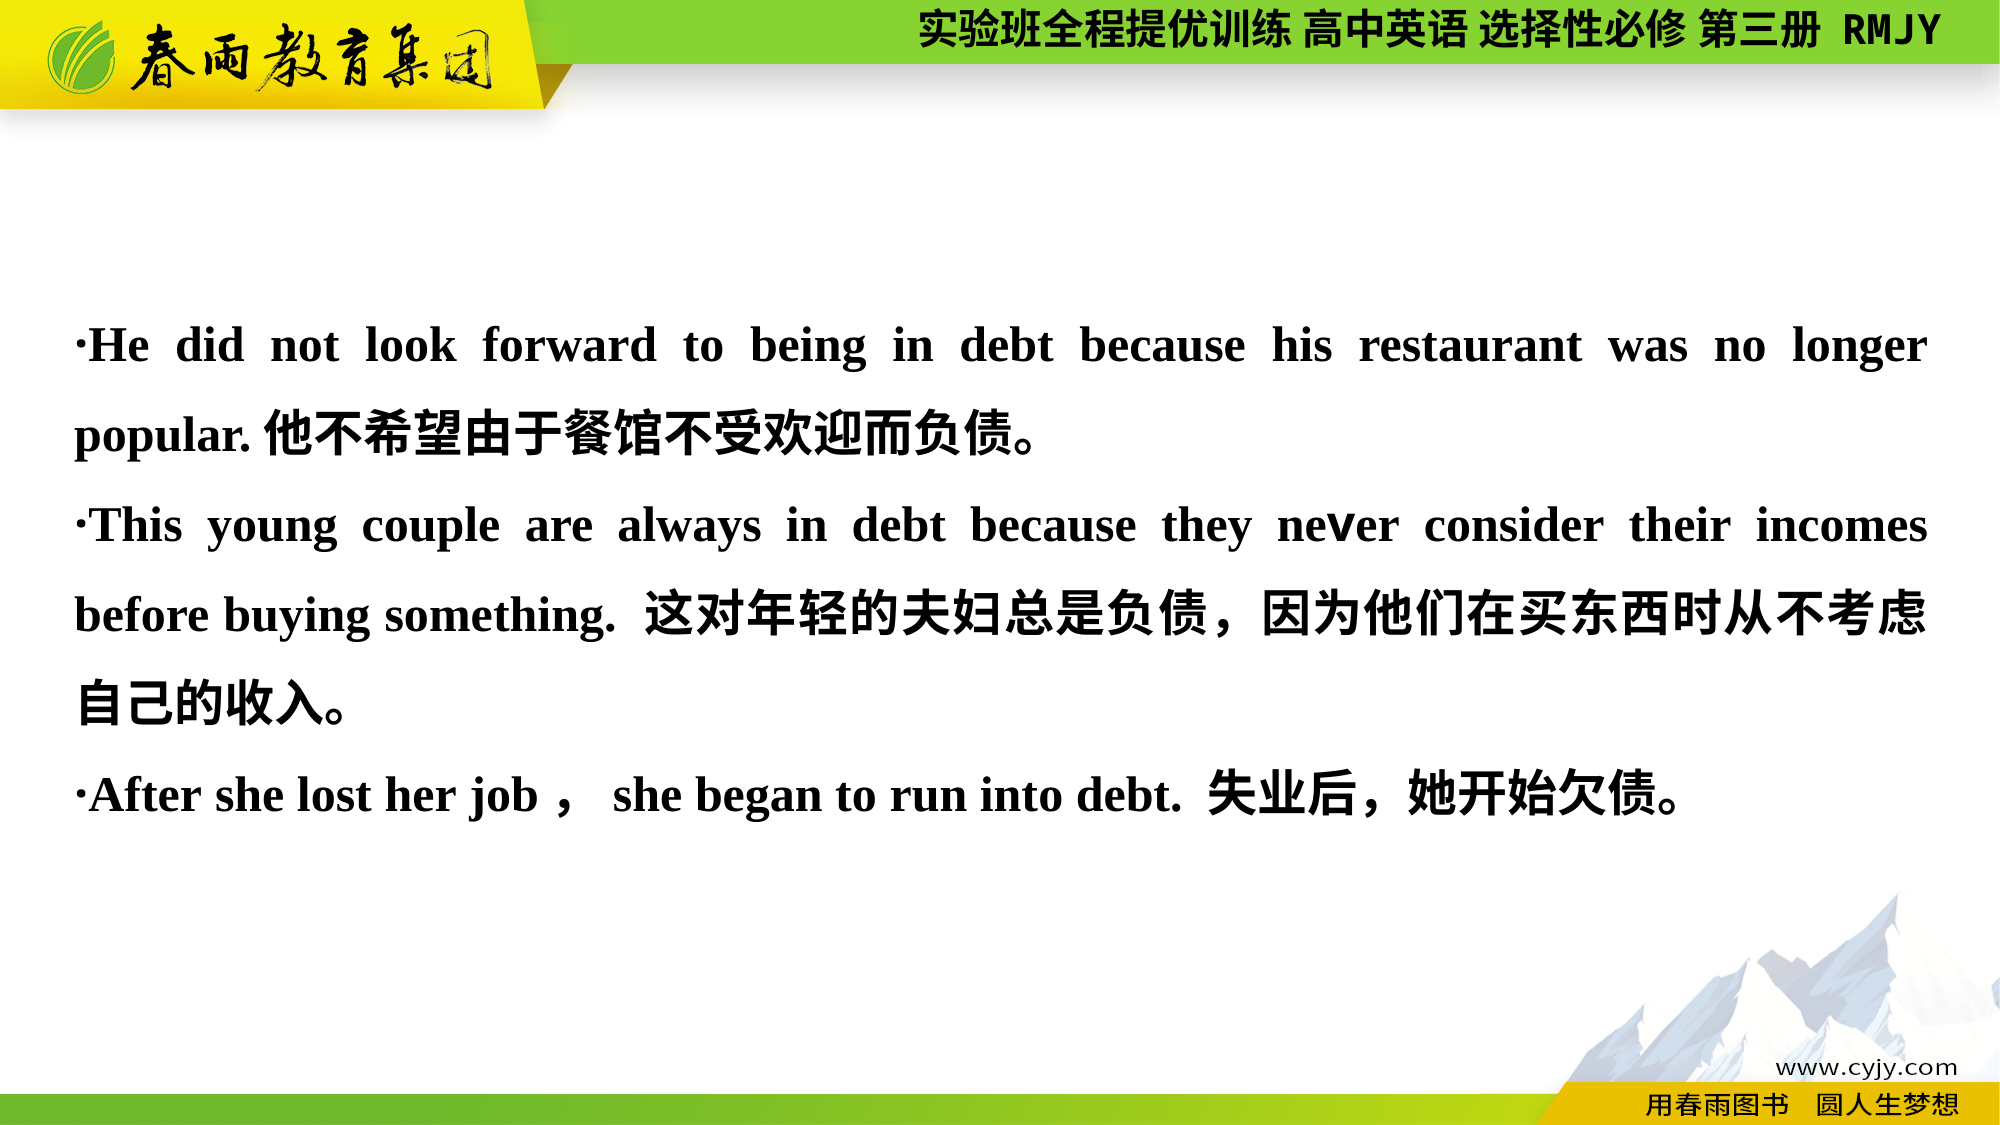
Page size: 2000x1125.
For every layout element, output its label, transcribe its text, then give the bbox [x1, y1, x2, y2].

list ·He did not look forward to being in debt because his restaurant was no longer popular.他不希望由于餐馆不受欢迎而负债。 ·This young couple are always in debt because they never consider their incomes before buying something. 这对年轻的夫妇总是负债，因为他们在买东西时从不考虑自己的收入。 ·After she lost her job，she began to run into debt. 失业后，她开始欠债。 [59, 273, 1944, 835]
picture [0, 0, 2000, 1125]
